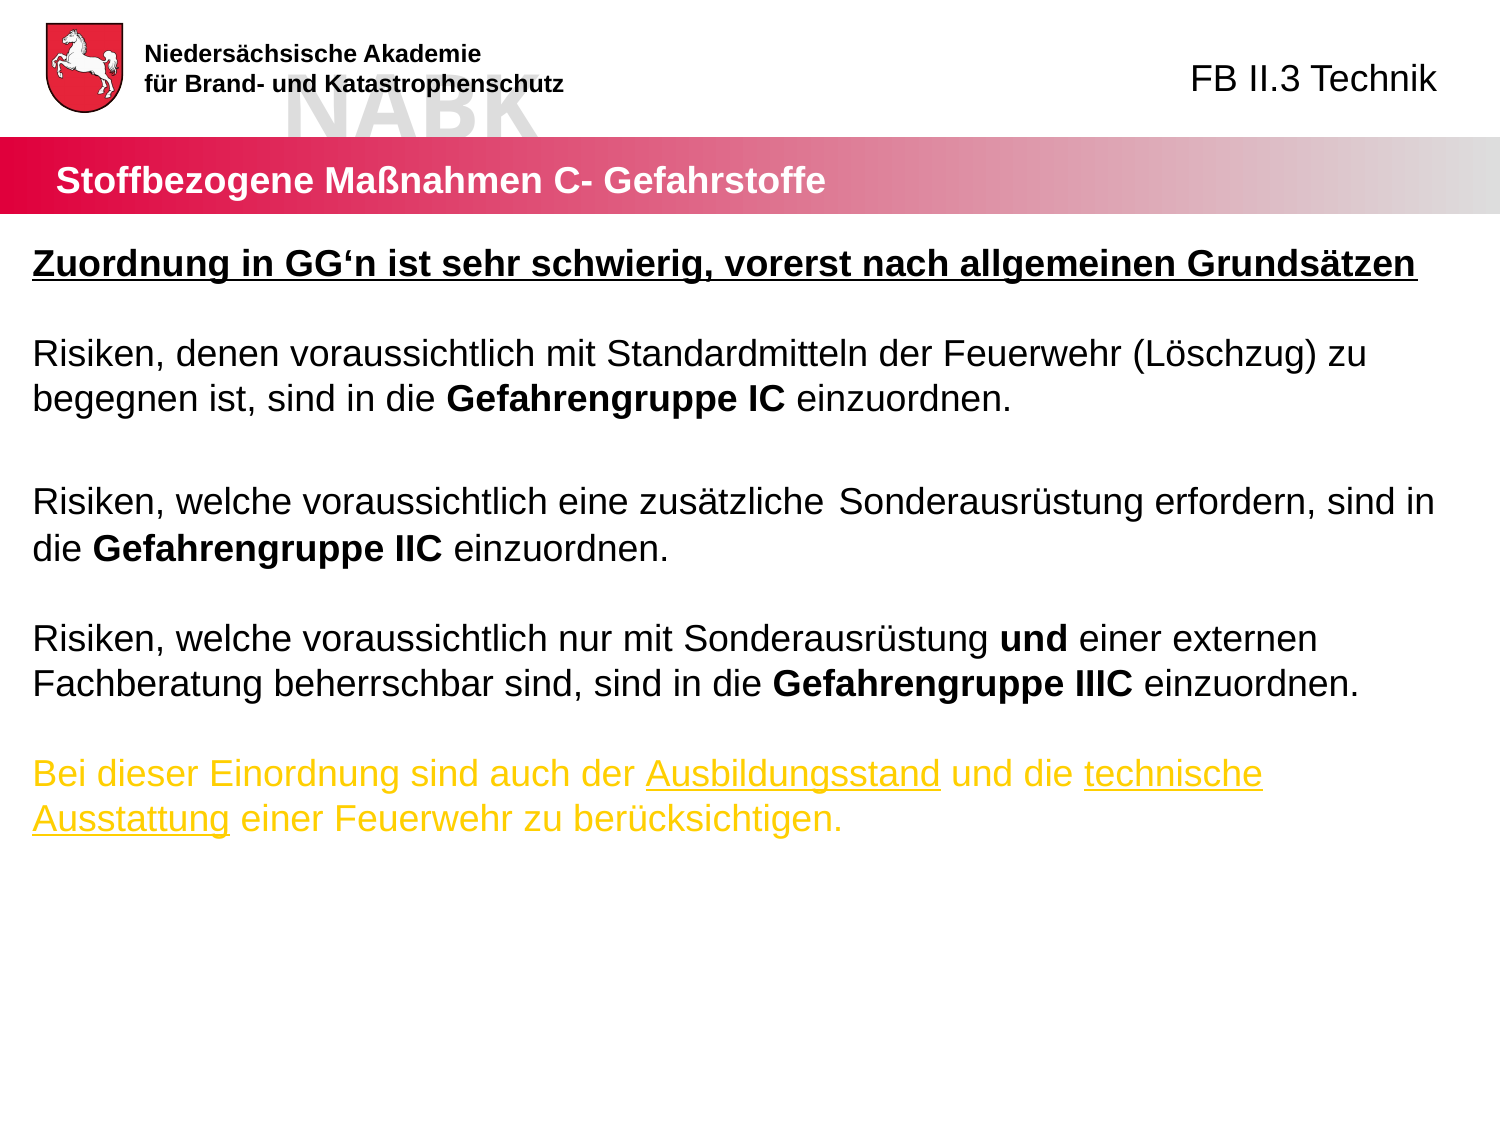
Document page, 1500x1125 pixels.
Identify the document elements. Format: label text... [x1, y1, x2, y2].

picture [45, 22, 124, 114]
text_box Zuordnung in GG‘n ist sehr schwierig, vorerst nach allgemeinen Grundsätzen Risiken, denen voraussichtlich mit Standardmitteln der Feuerwehr (Löschzug) zu begegnen ist, sind in die Gefahrengruppe IC einzuordnen. Risiken, welche voraussichtlich eine zusätzliche Sonderausrüstung erfordern, sind in die Gefahrengruppe IIC einzuordnen. Risiken, welche voraussichtlich nur mit Sonderausrüstung und einer externen Fachberatung beherrschbar sind, sind in die Gefahrengruppe IIIC einzuordnen. Bei dieser Einordnung sind auch der Ausbildungsstand und die technische Ausstattung einer Feuerwehr zu berücksichtigen. [17, 231, 1459, 848]
